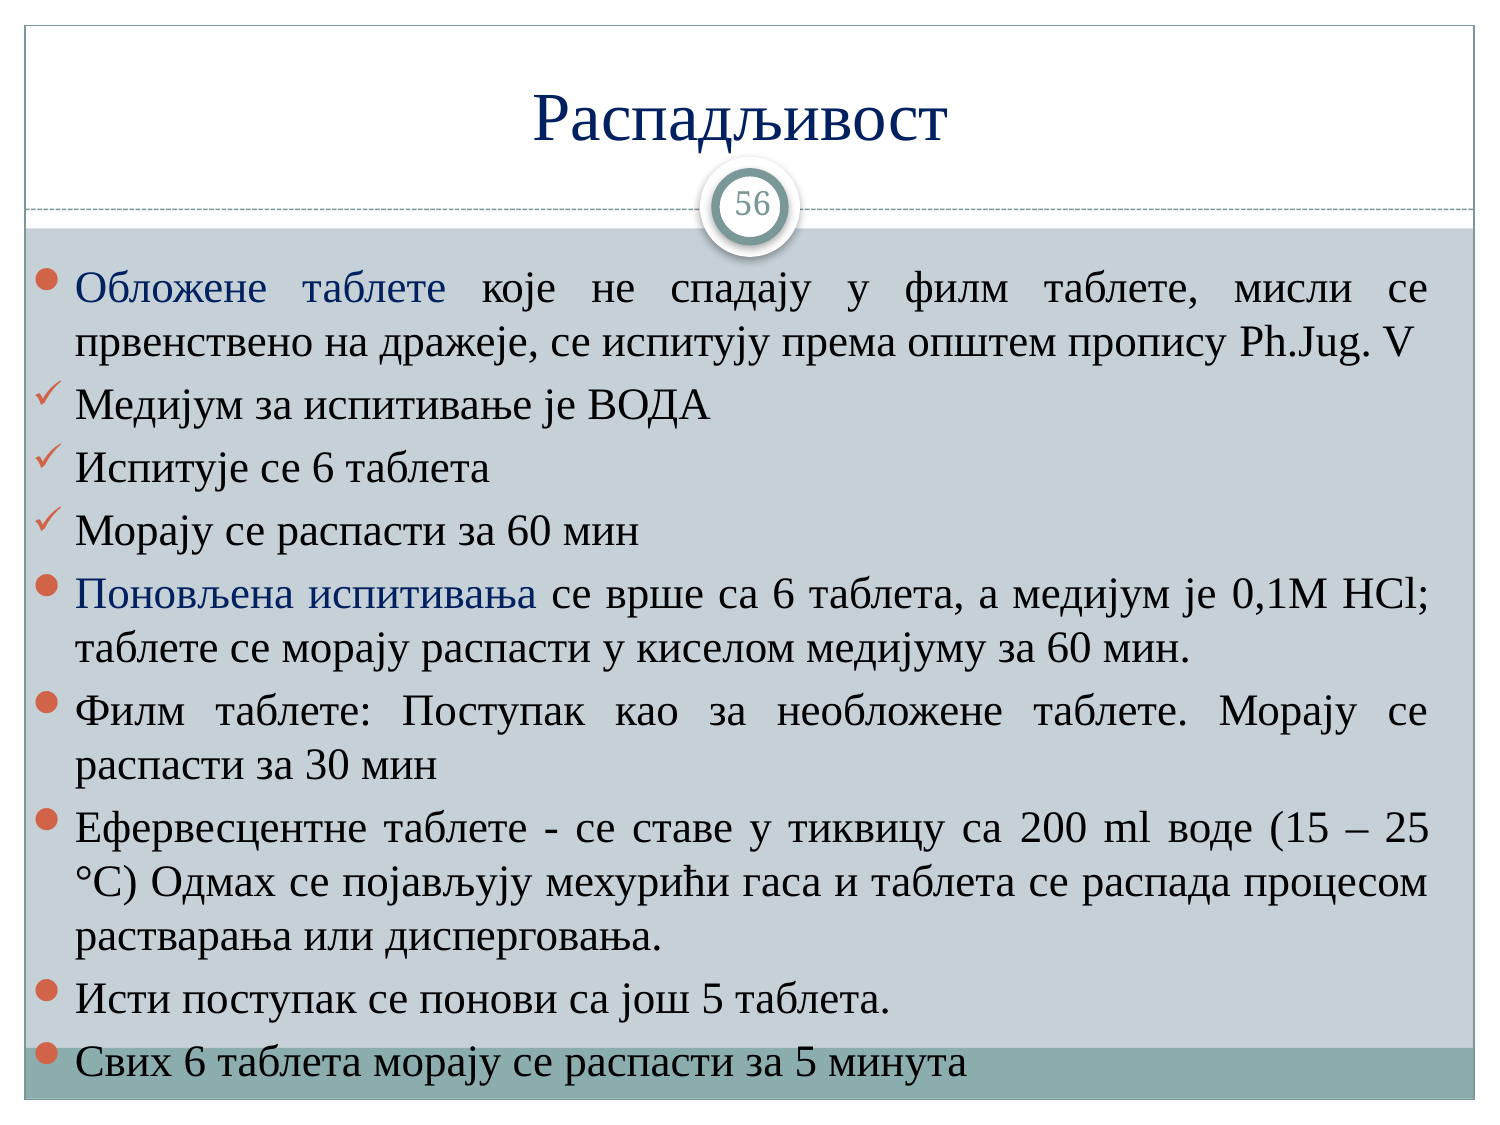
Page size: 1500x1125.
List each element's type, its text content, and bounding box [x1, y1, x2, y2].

title Распадљивост [49, 37, 1450, 162]
list Обложене таблете које не спадају у филм таблете, мисли се првенствено на дражеје, се испитују према општем пропису Ph.Jug. V Медијум за испитивање је ВОДА Испитује се 6 таблета Морају се распасти за 60 мин Поновљена испитивања се врше са 6 таблета, а медијум је 0,1M HCl; таблете се морају распасти у киселом медијуму за 60 мин. Филм таблете: Поступак као за необложене таблете. Морају се распасти за 30 мин Ефервесцентне таблете - се ставе у тиквицу са 200 ml воде (15 – 25 °C) Одмах се појављују мехурићи гаса и таблета се распада процесом растварања или дисперговања. Исти поступак се понови са још 5 таблета. Свих 6 таблета морају се распасти за 5 минута [17, 250, 1445, 1106]
slide_number 56 [715, 168, 791, 241]
